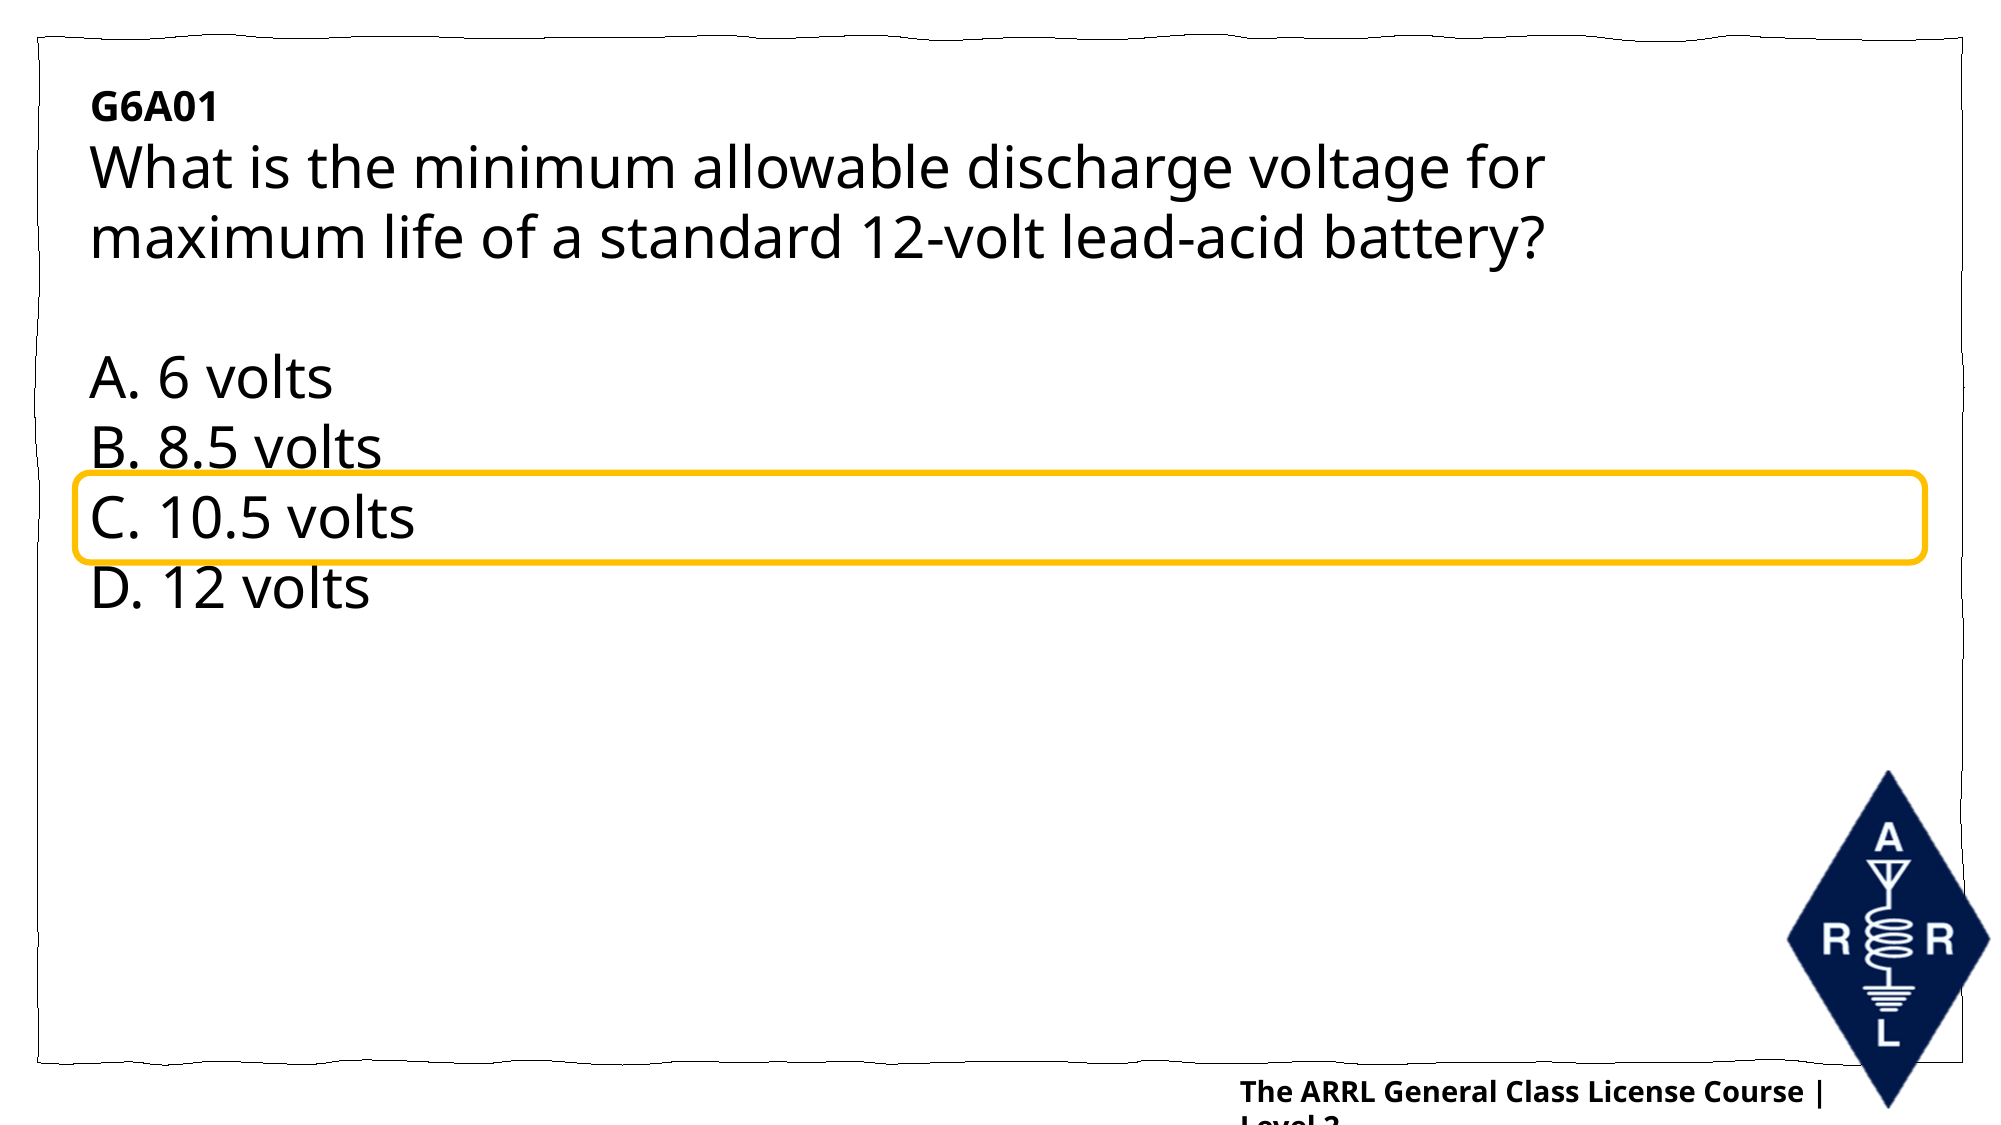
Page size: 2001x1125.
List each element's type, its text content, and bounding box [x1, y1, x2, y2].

picture [1773, 752, 1999, 1125]
text_box G6A01 What is the minimum allowable discharge voltage for maximum life of a standard 12-volt lead-acid battery? A. 6 volts B. 8.5 volts C. 10.5 volts D. 12 volts [75, 556, 1850, 628]
text_box G6A01 What is the minimum allowable discharge voltage for maximum life of a standard 12-volt lead-acid battery? A. 6 volts B. 8.5 volts C. 10.5 volts D. 12 volts [75, 72, 1850, 479]
text_box [73, 471, 1927, 564]
